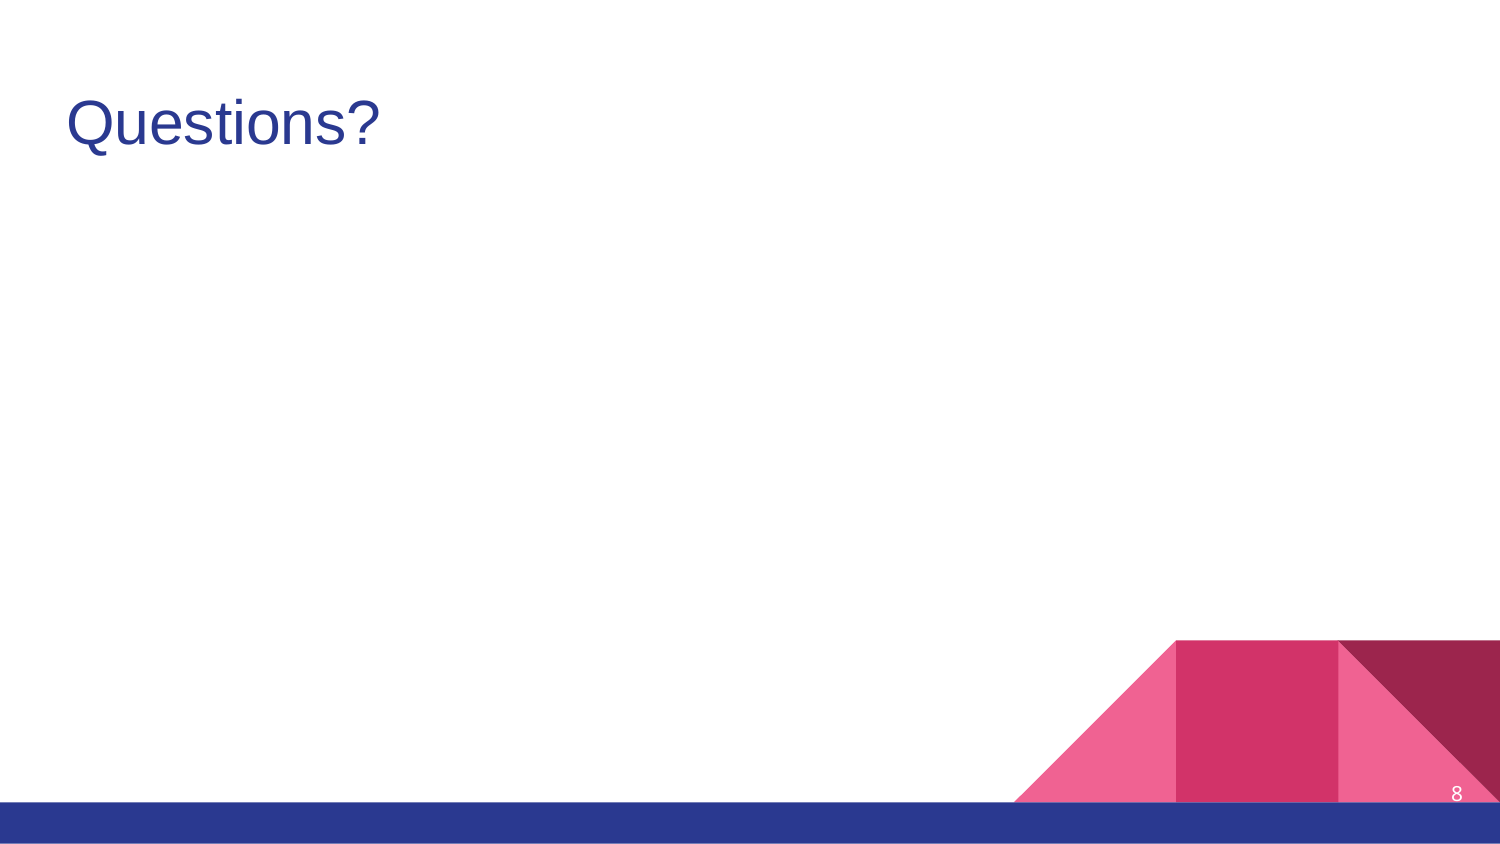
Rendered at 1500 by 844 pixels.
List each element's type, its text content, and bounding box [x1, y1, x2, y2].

title Questions? [51, 67, 1449, 167]
slide_number 8 [1387, 762, 1478, 828]
